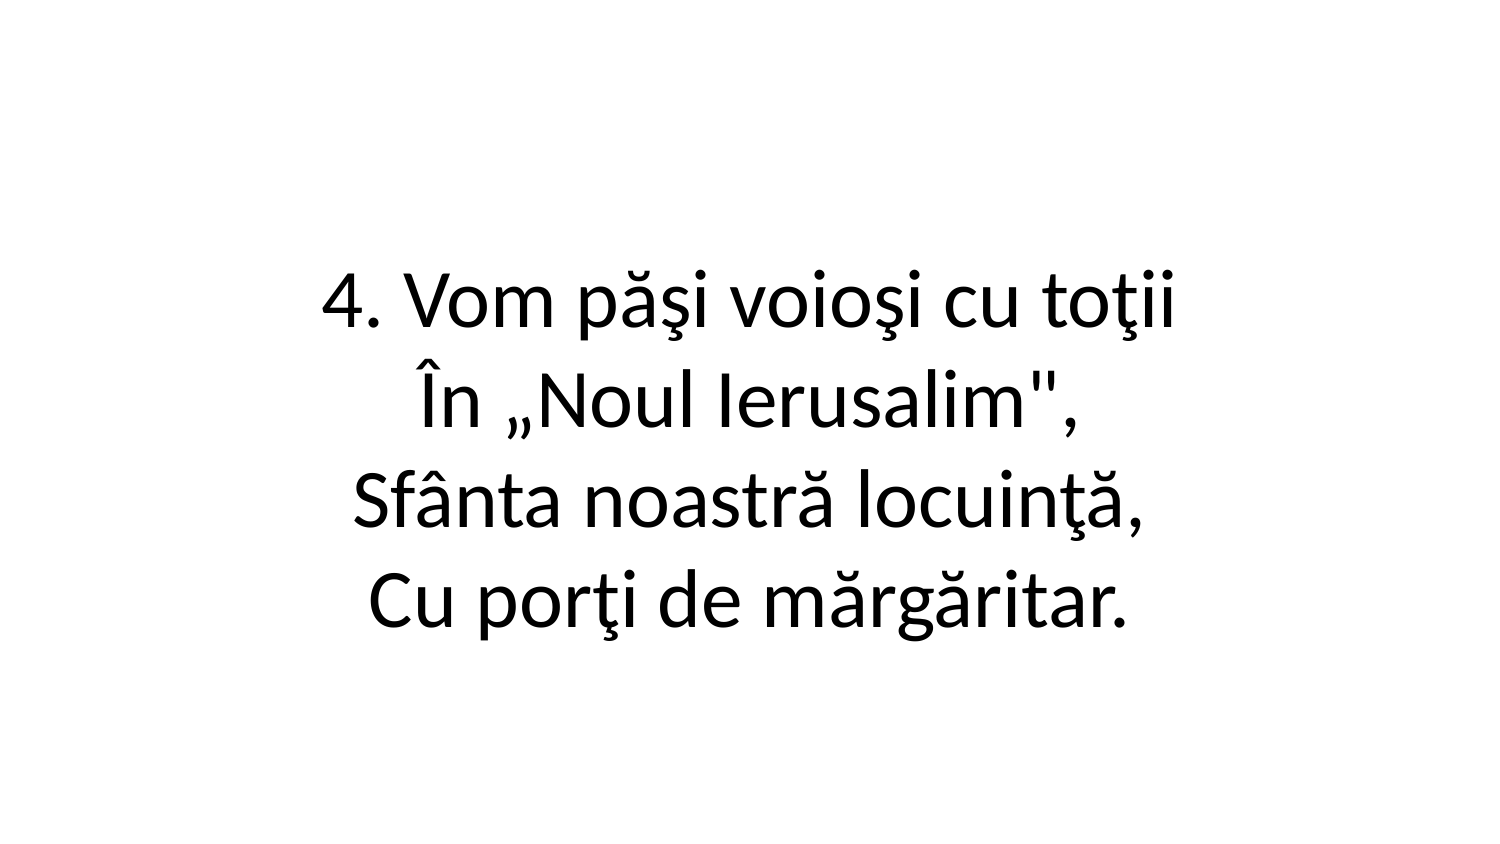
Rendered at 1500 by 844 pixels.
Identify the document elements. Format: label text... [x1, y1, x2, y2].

text_box 4. Vom păşi voioşi cu toţii În „Noul Ierusalim", Sfânta noastră locuinţă, Cu porţi de mărgăritar. [306, 192, 1194, 652]
